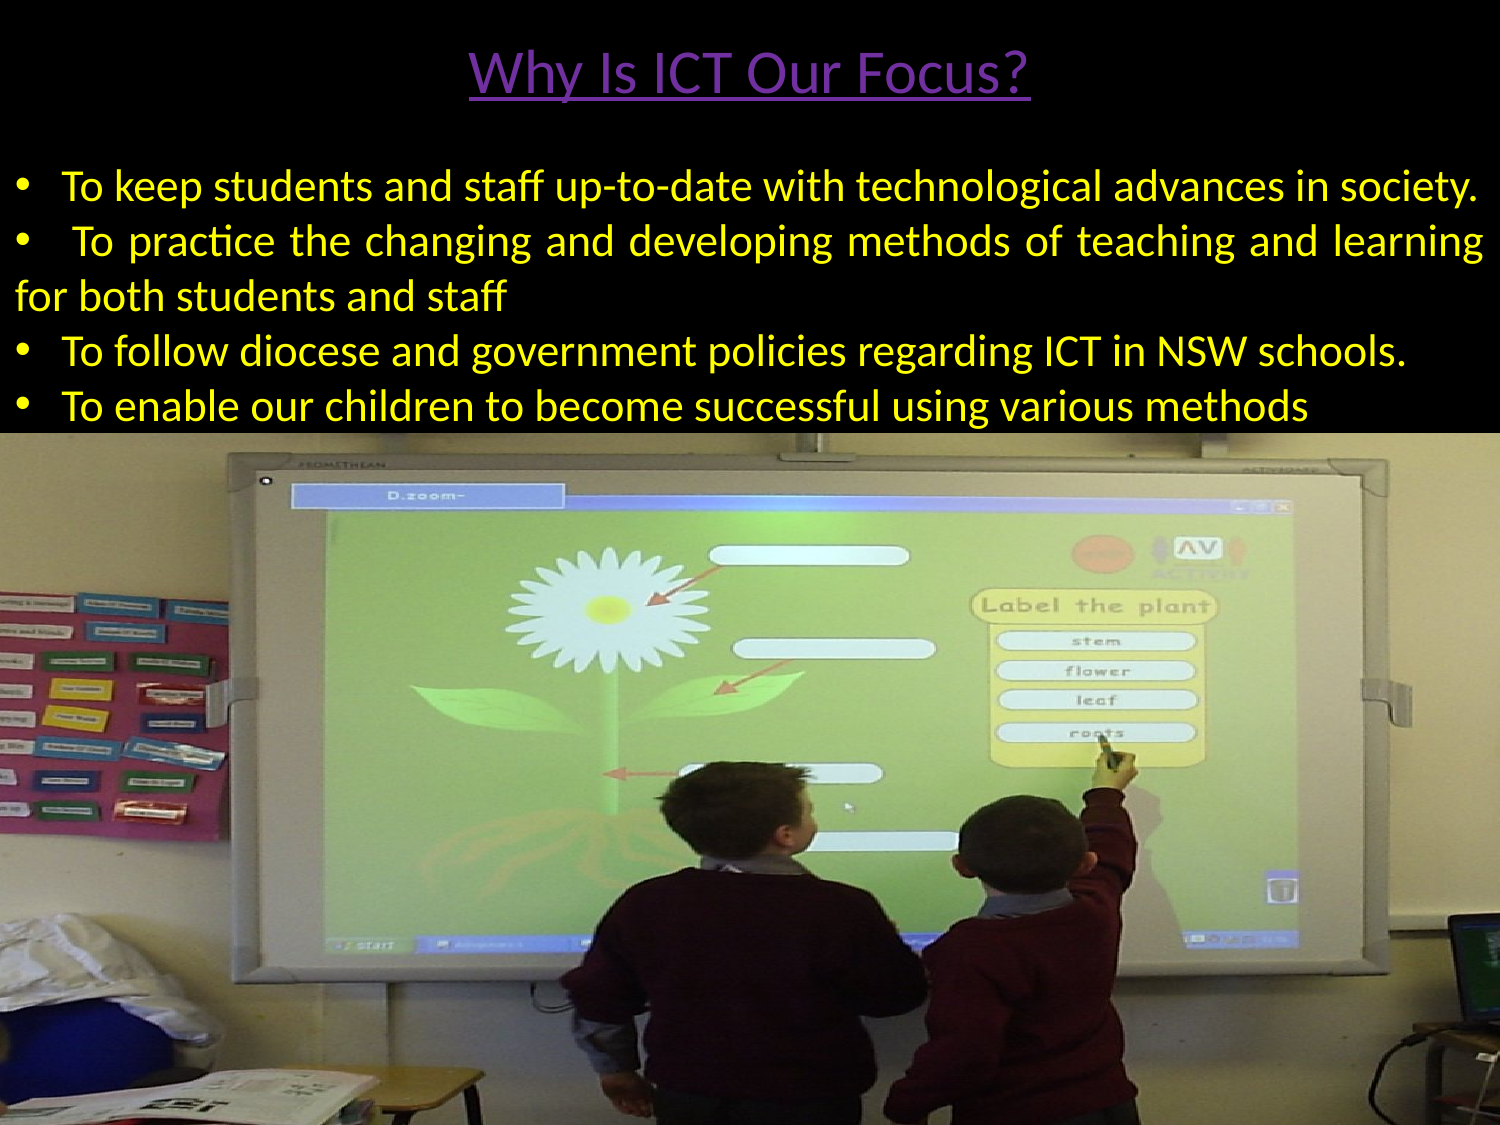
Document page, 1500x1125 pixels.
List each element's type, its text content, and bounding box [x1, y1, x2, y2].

picture [0, 433, 1500, 1125]
text_box Why Is ICT Our Focus? To keep students and staff up-to-date with technological advances in society. To practice the changing and developing methods of teaching and learning for both students and staff To follow diocese and government policies regarding ICT in NSW schools. To enable our children to become successful using various methods [0, 23, 1500, 432]
